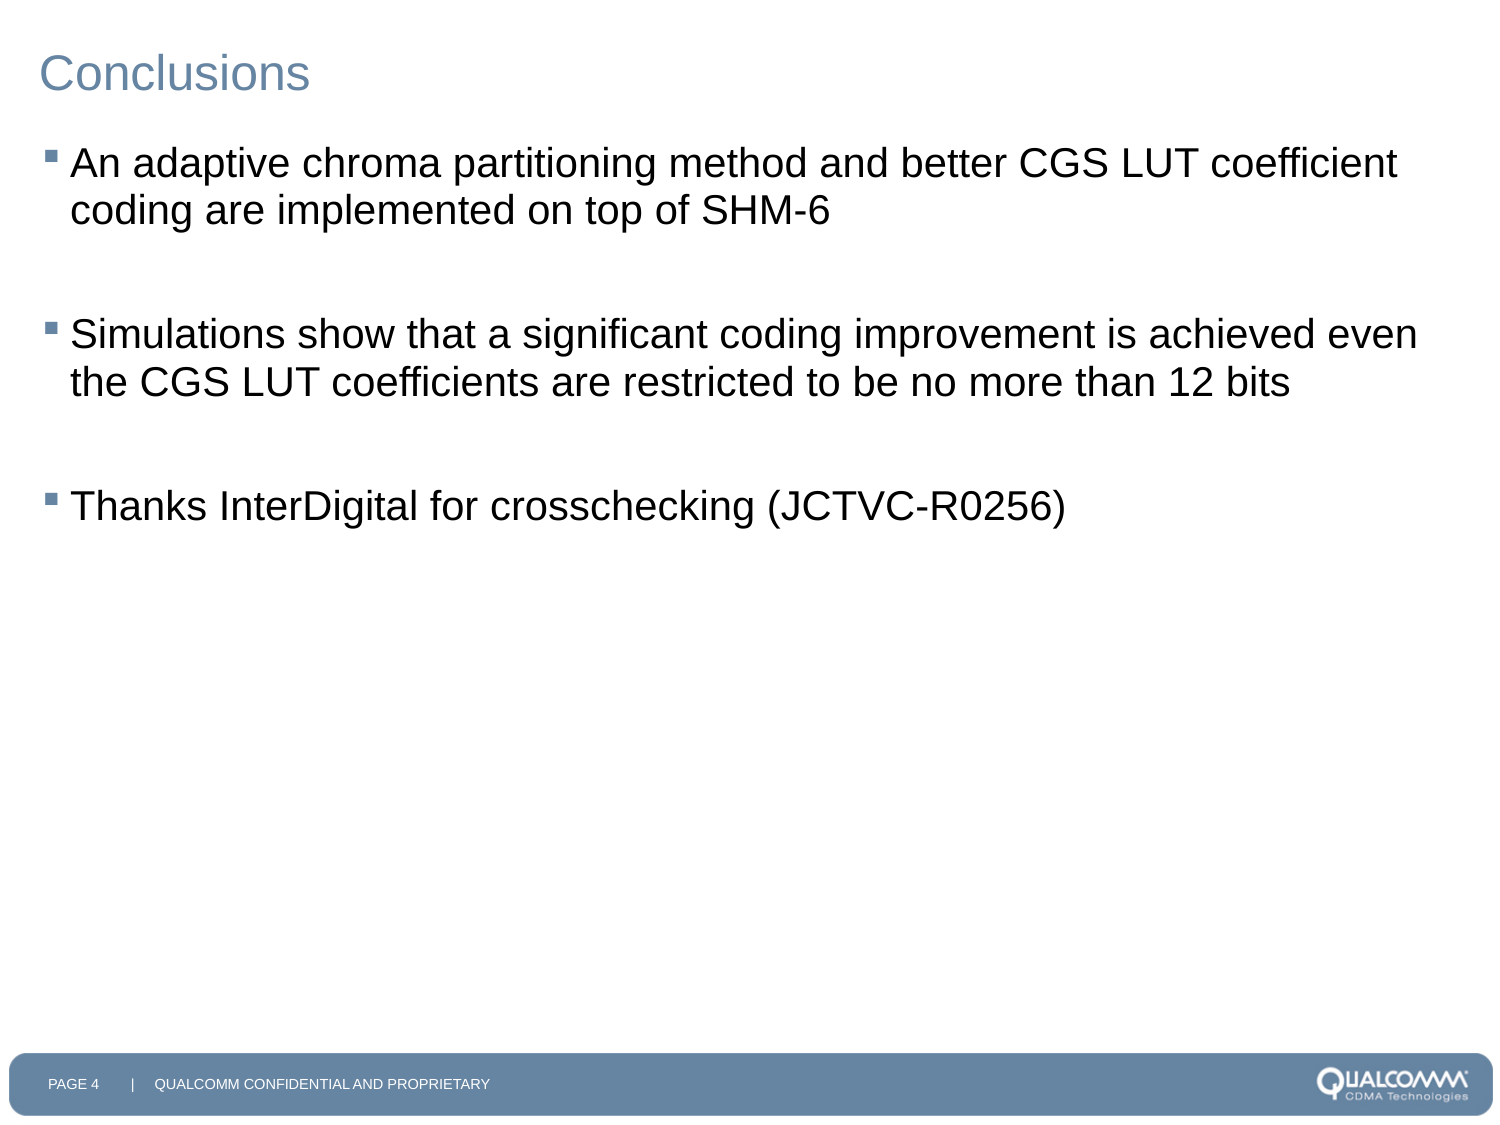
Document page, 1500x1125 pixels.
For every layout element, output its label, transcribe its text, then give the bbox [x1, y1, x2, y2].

list An adaptive chroma partitioning method and better CGS LUT coefficient coding are implemented on top of SHM-6 Simulations show that a significant coding improvement is achieved even the CGS LUT coefficients are restricted to be no more than 12 bits Thanks InterDigital for crosschecking (JCTVC-R0256) [26, 131, 1457, 1004]
picture [0, 1048, 1500, 1125]
title Conclusions [23, 44, 1457, 138]
